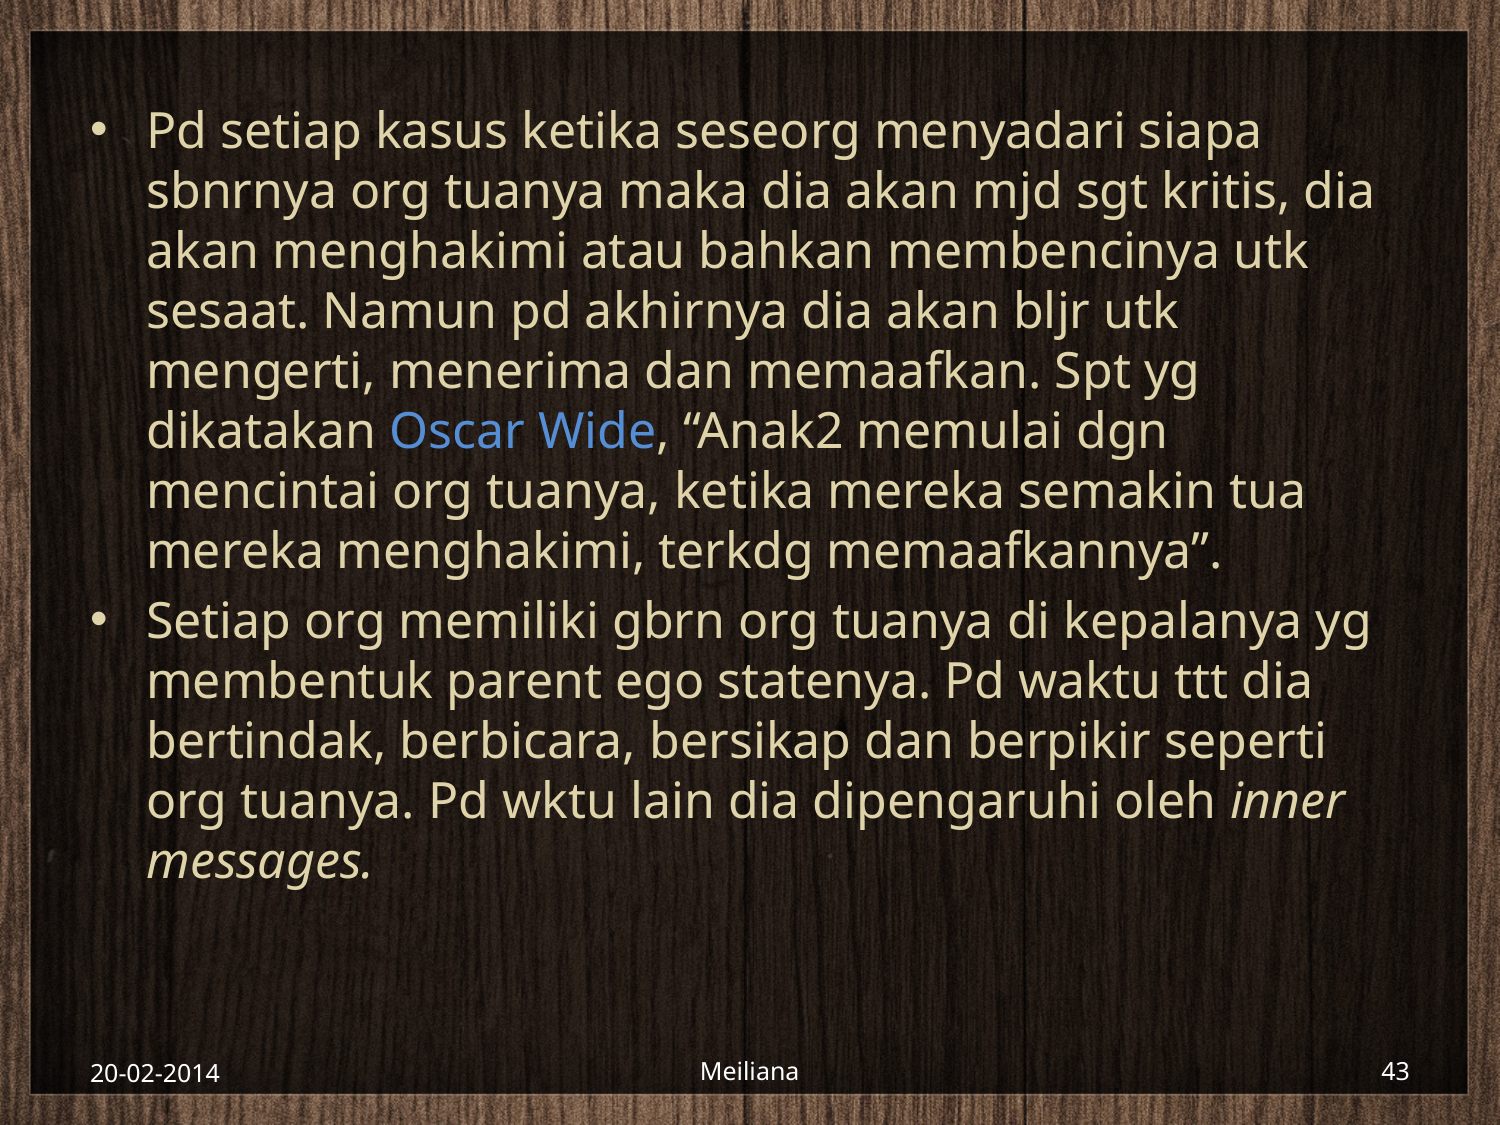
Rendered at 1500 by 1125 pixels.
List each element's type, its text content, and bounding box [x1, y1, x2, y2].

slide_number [75, 1042, 425, 1103]
slide_number 43 [1074, 1042, 1425, 1103]
list Pd setiap kasus ketika seseorg menyadari siapa sbnrnya org tuanya maka dia akan mjd sgt kritis, dia akan menghakimi atau bahkan membencinya utk sesaat. Namun pd akhirnya dia akan bljr utk mengerti, menerima dan memaafkan. Spt yg dikatakan Oscar Wide, “Anak2 memulai dgn mencintai org tuanya, ketika mereka semakin tua mereka menghakimi, terkdg memaafkannya”. Setiap org memiliki gbrn org tuanya di kepalanya yg membentuk parent ego statenya. Pd waktu ttt dia bertindak, berbicara, bersikap dan berpikir seperti org tuanya. Pd wktu lain dia dipengaruhi oleh inner messages. [75, 90, 1425, 1005]
footer Meiliana [512, 1042, 988, 1103]
picture [0, 0, 1500, 1125]
